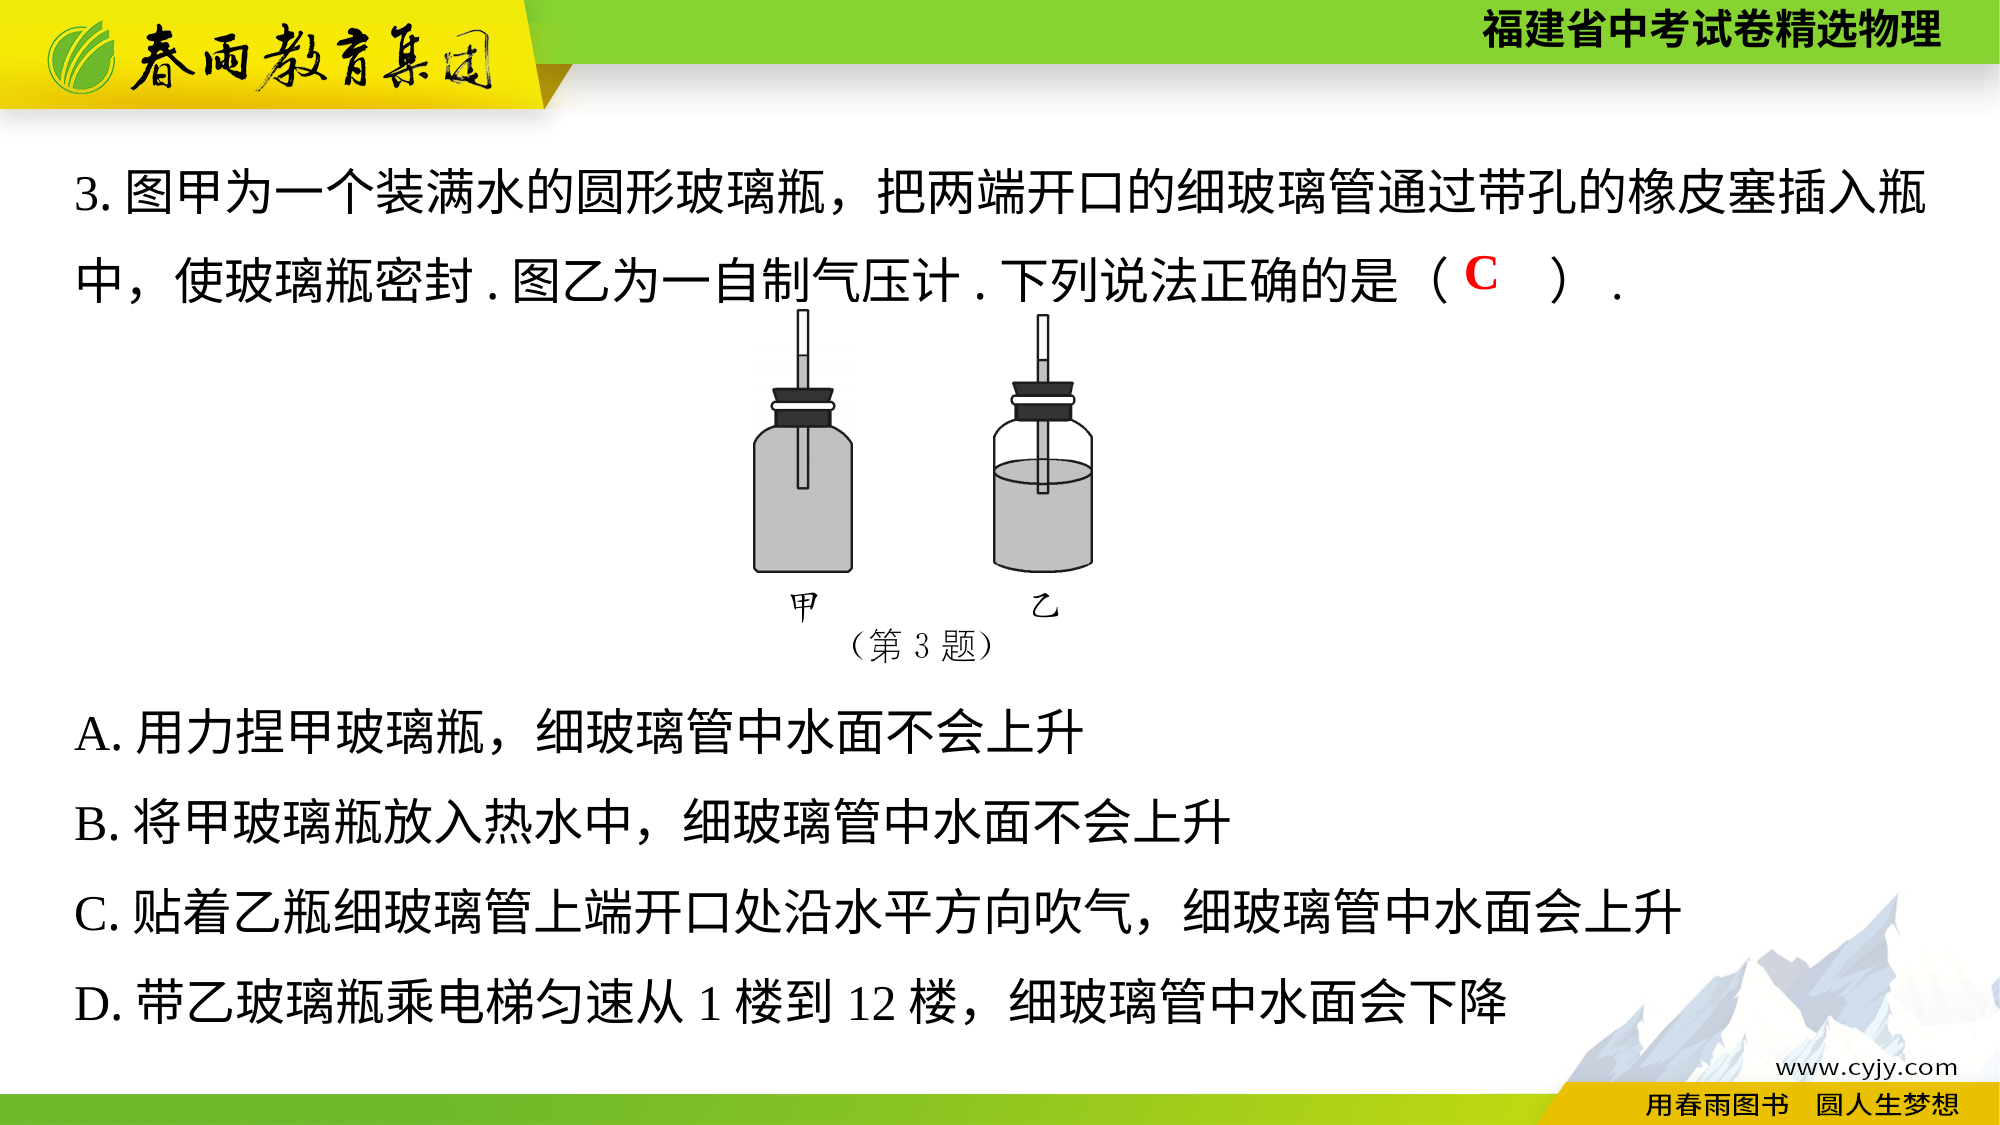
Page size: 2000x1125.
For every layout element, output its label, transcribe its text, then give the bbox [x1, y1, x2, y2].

picture [0, 0, 2000, 1125]
text_box C [1449, 231, 1515, 307]
list 3.图甲为一个装满水的圆形玻璃瓶，把两端开口的细玻璃管通过带孔的橡皮塞插入瓶中，使玻璃瓶密封.图乙为一自制气压计.下列说法正确的是（ ）. A.用力捏甲玻璃瓶，细玻璃管中水面不会上升 B.将甲玻璃瓶放入热水中，细玻璃管中水面不会上升 C.贴着乙瓶细玻璃管上端开口处沿水平方向吹气，细玻璃管中水面会上升 D.带乙玻璃瓶乘电梯匀速从1楼到12楼，细玻璃管中水面会下降 [59, 122, 1944, 1047]
